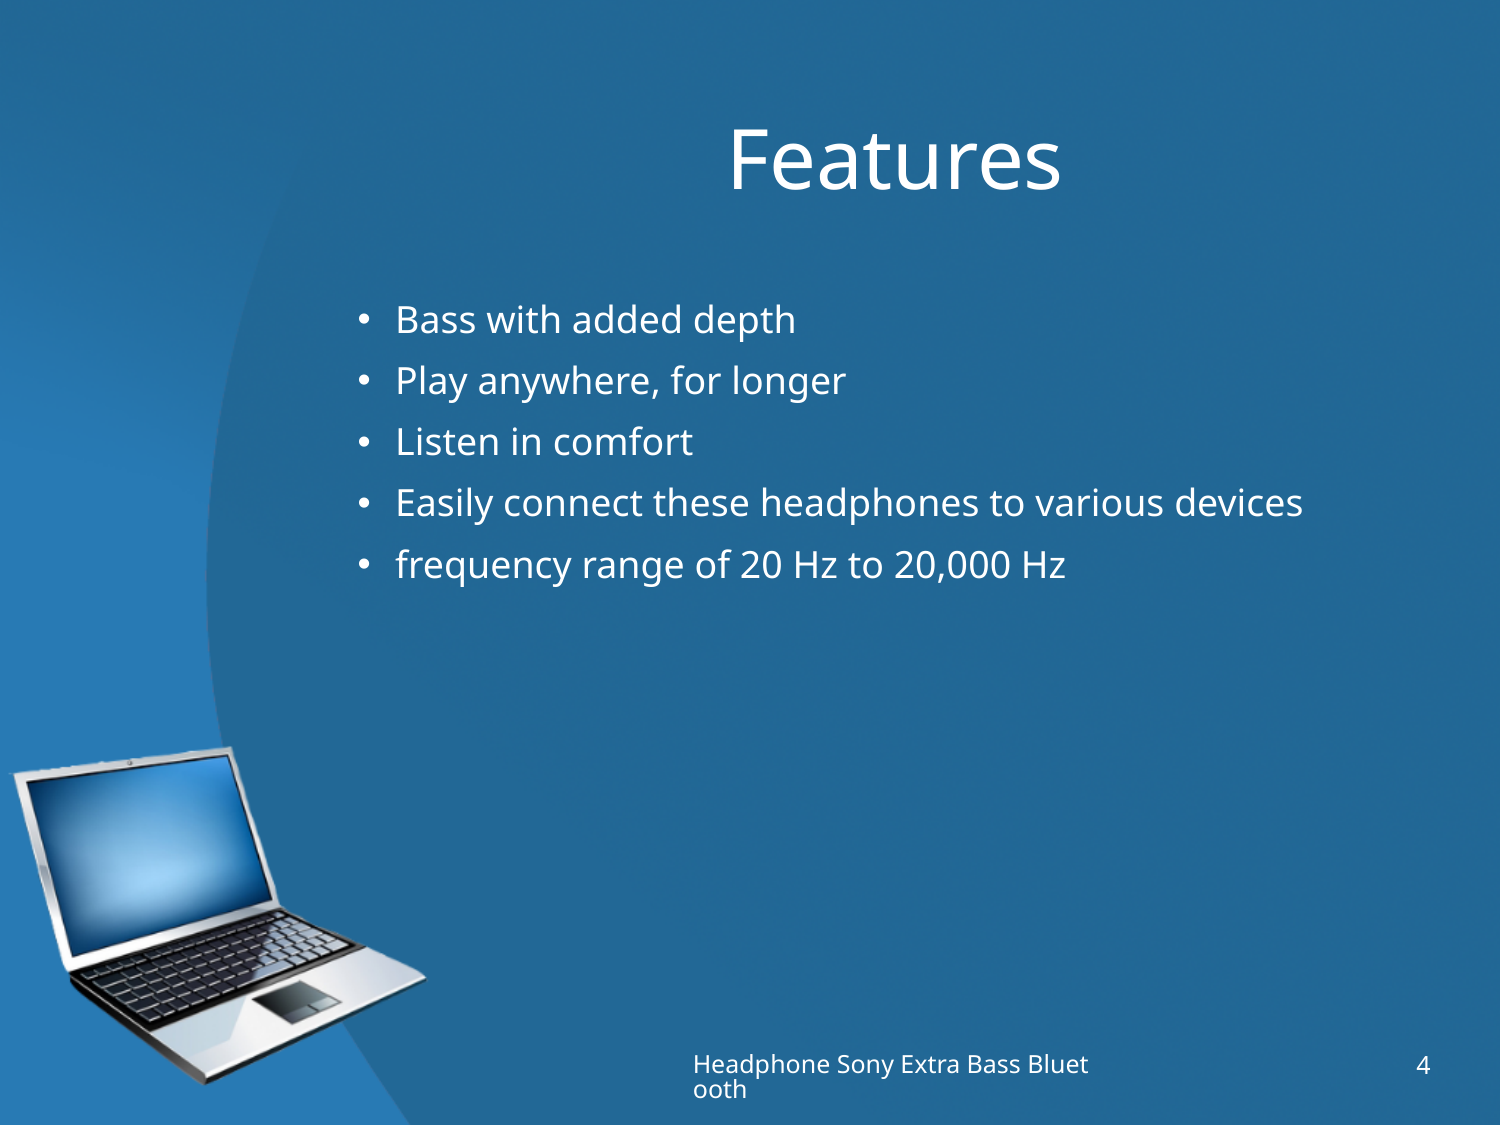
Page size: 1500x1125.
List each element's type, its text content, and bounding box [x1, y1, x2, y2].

picture [0, 0, 1500, 1125]
footer Headphone Sony Extra Bass Bluetooth [677, 1035, 1111, 1096]
list Bass with added depth Play anywhere, for longer Listen in comfort Easily connect these headphones to various devices frequency range of 20 Hz to 20,000 Hz [342, 293, 1448, 1007]
title Features [342, 53, 1448, 272]
slide_number 4 [1157, 1036, 1446, 1097]
